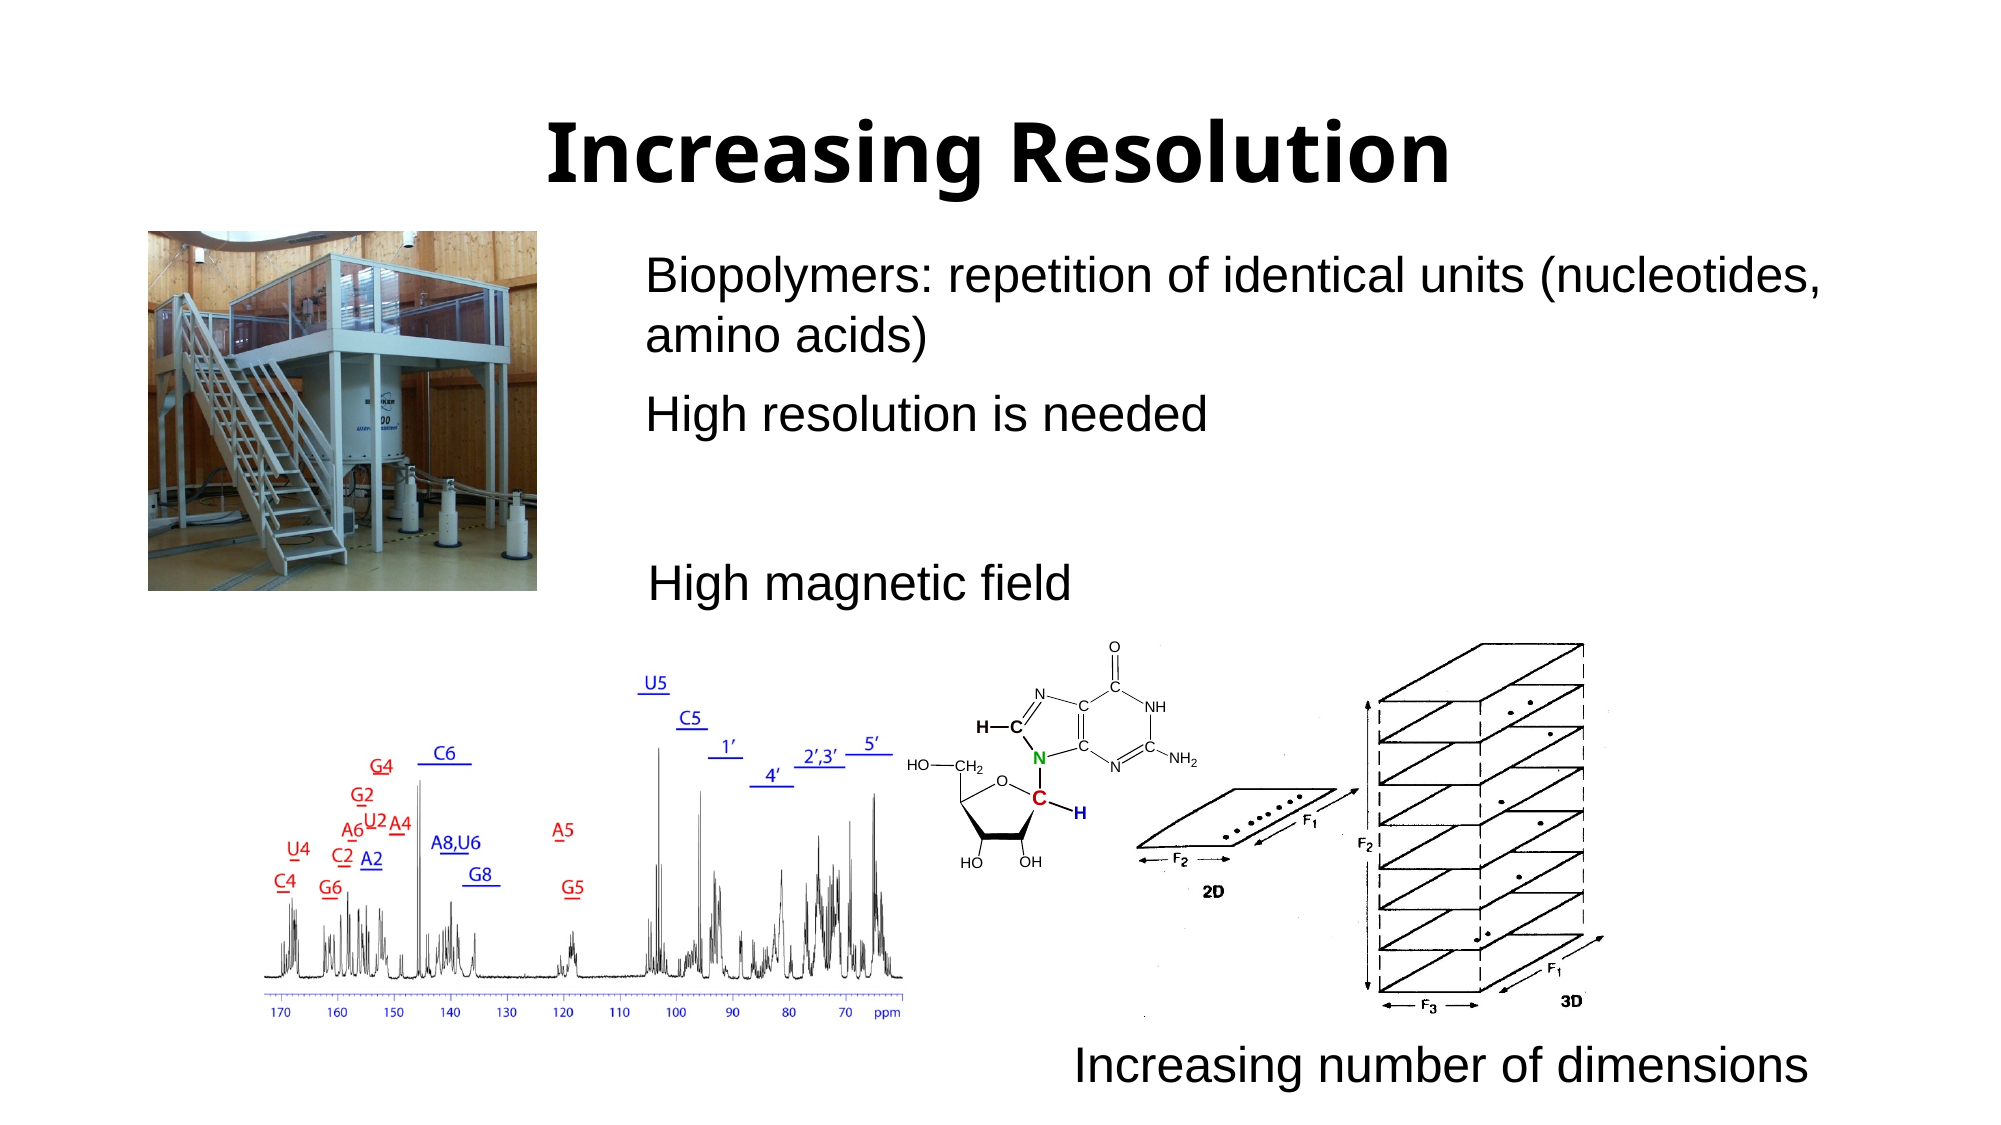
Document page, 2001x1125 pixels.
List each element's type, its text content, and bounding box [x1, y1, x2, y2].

text_box Biopolymers: repetition of identical units (nucleotides, amino acids) High resolution is needed [630, 235, 1852, 528]
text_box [148, 231, 537, 591]
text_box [264, 635, 1829, 1102]
text_box High magnetic field [633, 542, 1088, 618]
title Increasing Resolution [249, 0, 1750, 208]
